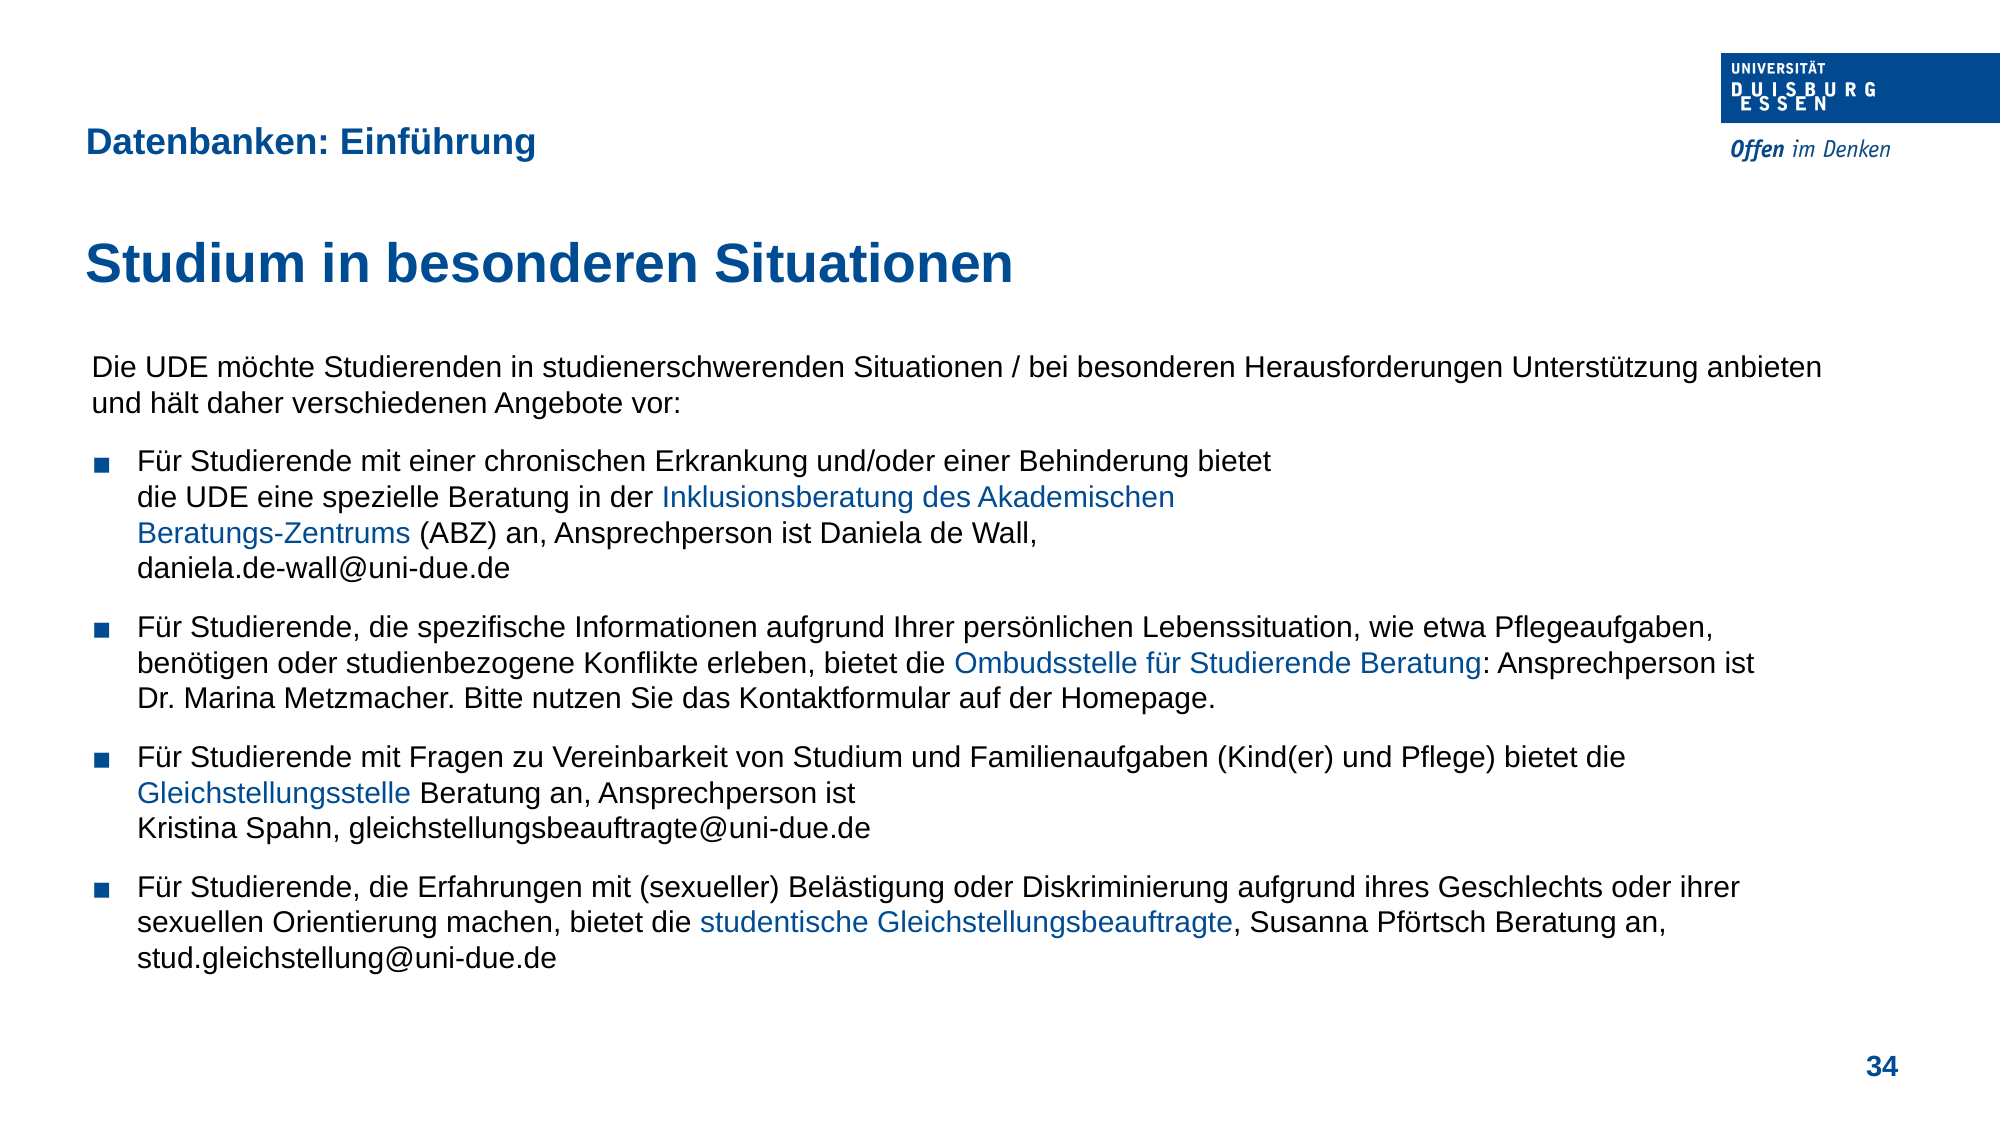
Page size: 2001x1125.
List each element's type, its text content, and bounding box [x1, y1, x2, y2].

picture [1721, 53, 2000, 162]
slide_number 34 [1677, 1039, 1914, 1081]
list Die UDE möchte Studierenden in studienerschwerenden Situationen / bei besonderen Herausforderungen Unterstützung anbieten und hält daher verschiedenen Angebote vor: Für Studierende mit einer chronischen Erkrankung und/oder einer Behinderung bietet die UDE eine spezielle Beratung in der Inklusionsberatung des Akademischen Beratungs-Zentrums (ABZ) an, Ansprechperson ist Daniela de Wall, daniela.de-wall@uni-due.de Für Studierende, die spezifische Informationen aufgrund Ihrer persönlichen Lebenssituation, wie etwa Pflegeaufgaben, benötigen oder studienbezogene Konflikte erleben, bietet die Ombudsstelle für Studierende Beratung: Ansprechperson ist Dr. Marina Metzmacher. Bitte nutzen Sie das Kontaktformular auf der Homepage. Für Studierende mit Fragen zu Vereinbarkeit von Studium und Familienaufgaben (Kind(er) und Pflege) bietet die Gleichstellungsstelle Beratung an, Ansprechperson ist Kristina Spahn, gleichstellungsbeauftragte@uni-due.de Für Studierende, die Erfahrungen mit (sexueller) Belästigung oder Diskriminierung aufgrund ihres Geschlechts oder ihrer sexuellen Orientierung machen, bietet die studentische Gleichstellungsbeauftragte, Susanna Pförtsch Beratung an, stud.gleichstellung@uni-due.de [85, 339, 1840, 987]
list Datenbanken: Einführung [85, 122, 1694, 163]
list Studium in besonderen Situationen [85, 227, 1694, 303]
